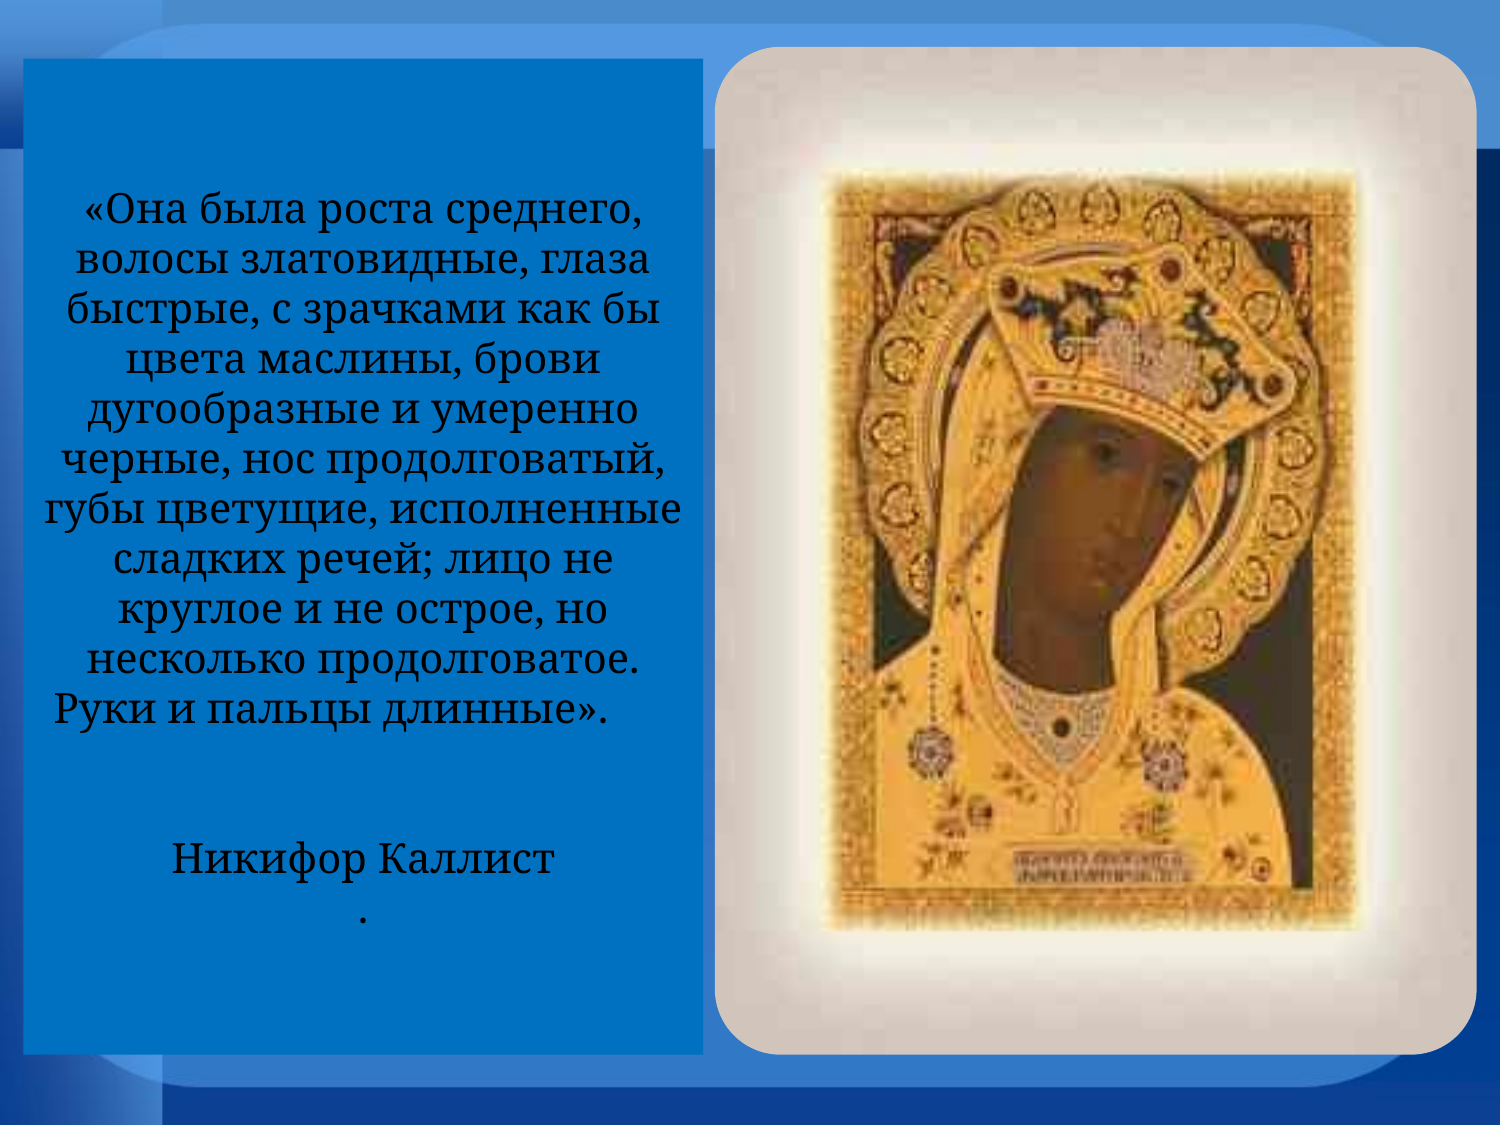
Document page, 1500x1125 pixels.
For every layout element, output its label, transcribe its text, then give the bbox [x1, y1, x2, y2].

picture [0, 0, 1500, 1125]
title «Она была роста среднего, волосы златовидные, глаза быстрые, с зрачками как бы цвета маслины, брови дугообразные и умеренно черные, нос продолговатый, губы цветущие, исполненные сладких речей; лицо не круглое и не острое, но несколько продолговатое. Руки и пальцы длинные». Никифор Каллист . [23, 58, 704, 1055]
